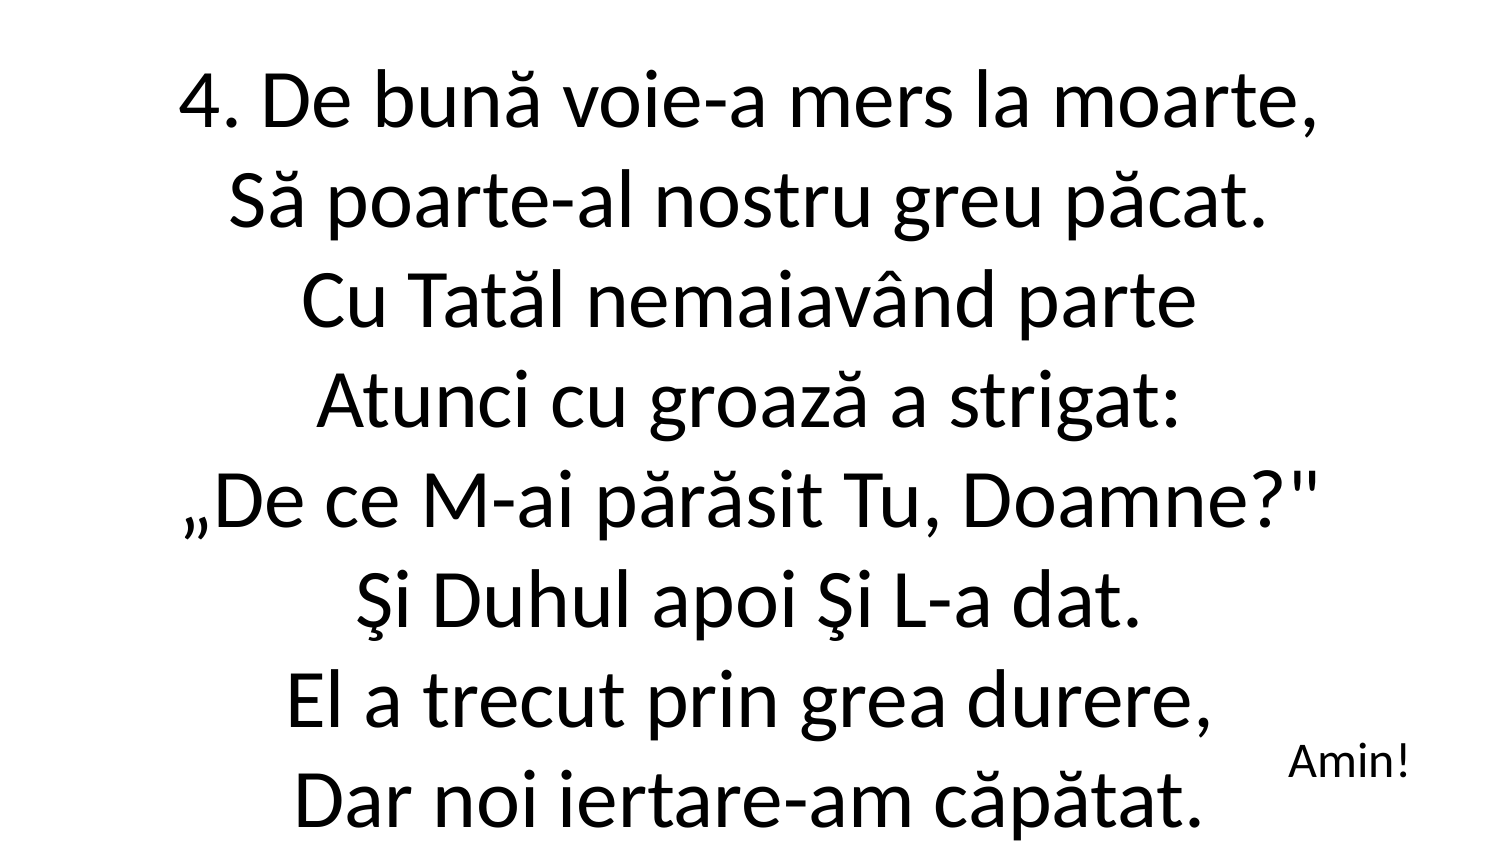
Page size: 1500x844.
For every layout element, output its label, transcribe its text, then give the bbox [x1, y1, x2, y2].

text_box Amin! [1273, 674, 1427, 795]
text_box 4. De bună voie-a mers la moarte, Să poarte-al nostru greu păcat. Cu Tatăl nemaiavând parte Atunci cu groază a strigat: „De ce M-ai părăsit Tu, Doamne?" Şi Duhul apoi Şi L-a dat. El a trecut prin grea durere, Dar noi iertare-am căpătat. [163, 0, 1337, 844]
